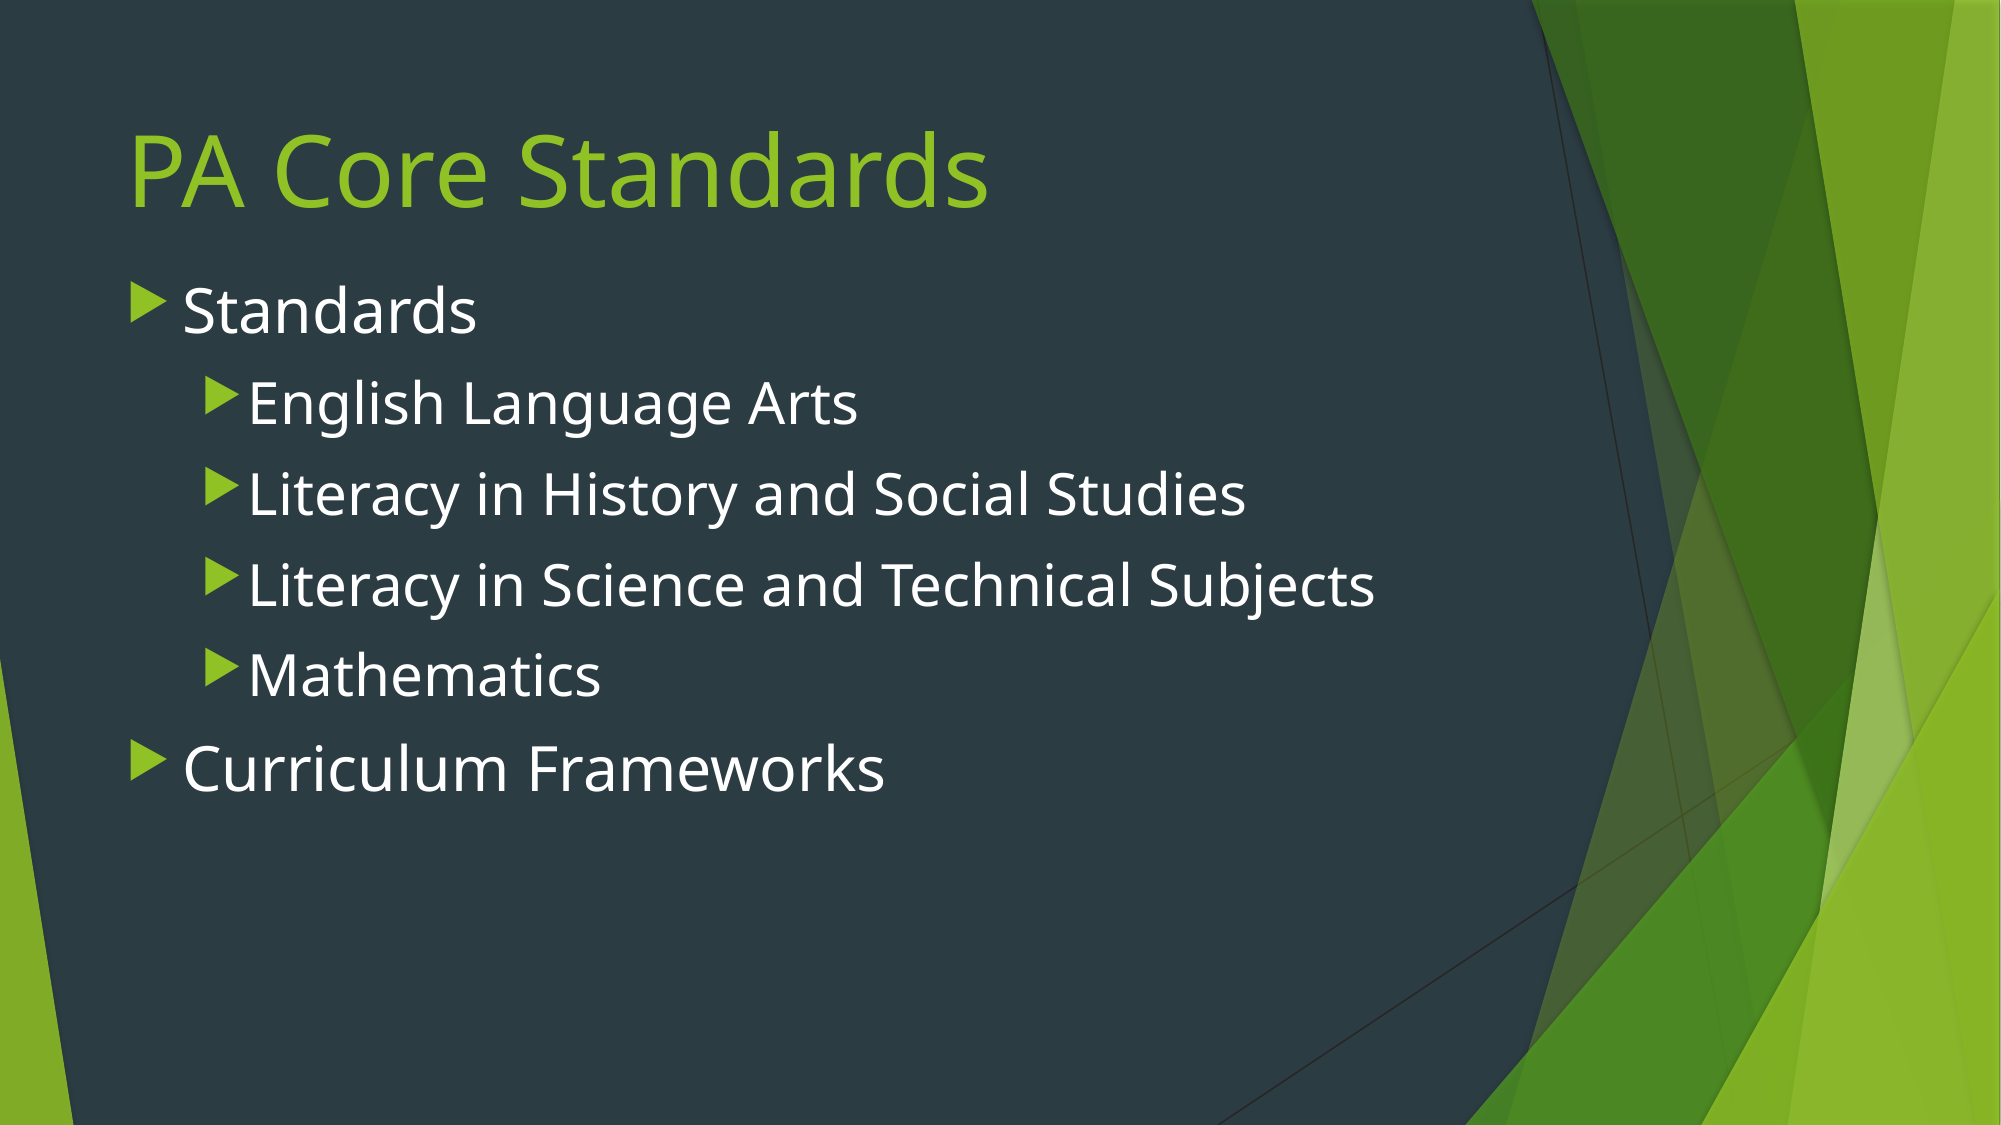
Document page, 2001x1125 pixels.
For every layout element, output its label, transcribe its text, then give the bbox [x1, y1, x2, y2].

list Standards English Language Arts Literacy in History and Social Studies Literacy in Science and Technical Subjects Mathematics Curriculum Frameworks [111, 263, 1522, 1070]
title PA Core Standards [111, 99, 1694, 317]
